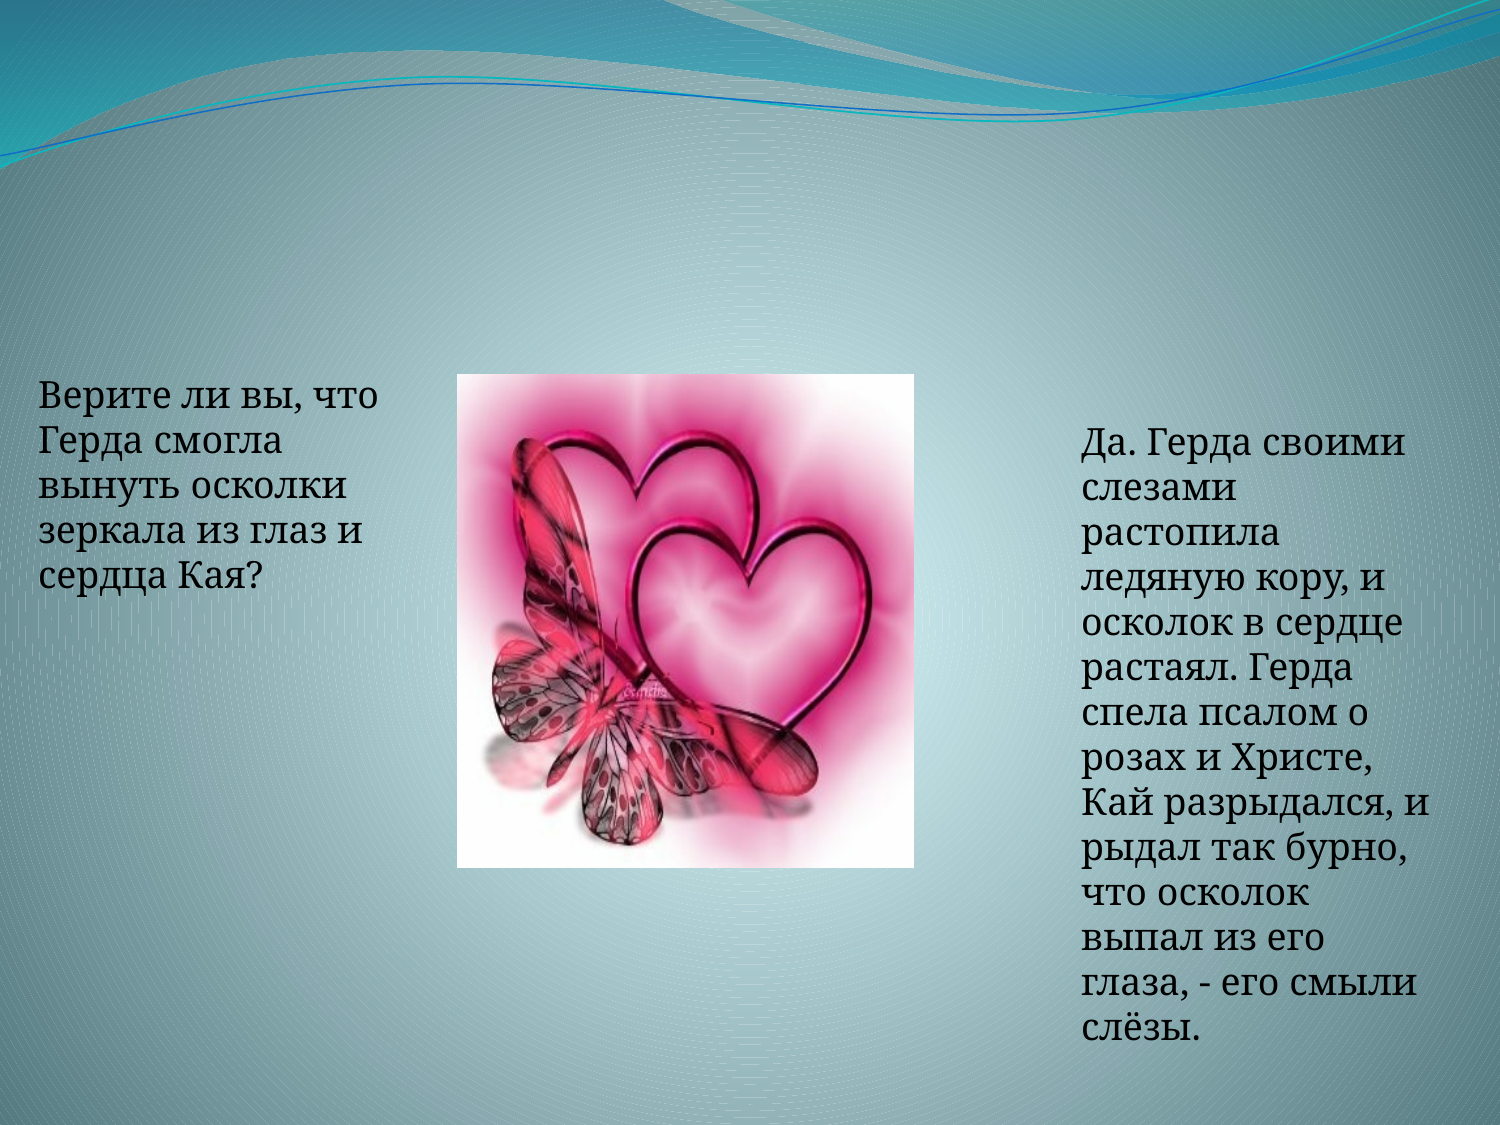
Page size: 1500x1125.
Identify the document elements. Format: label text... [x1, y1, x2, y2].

text_box Да. Герда своими слезами растопила ледяную кору, и осколок в сердце растаял. Герда спела псалом о розах и Христе, Кай разрыдался, и рыдал так бурно, что осколок выпал из его глаза, - его смыли слёзы. [1066, 410, 1453, 1055]
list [456, 374, 915, 868]
text_box Верите ли вы, что Герда смогла вынуть осколки зеркала из глаз и сердца Кая? [23, 363, 434, 603]
